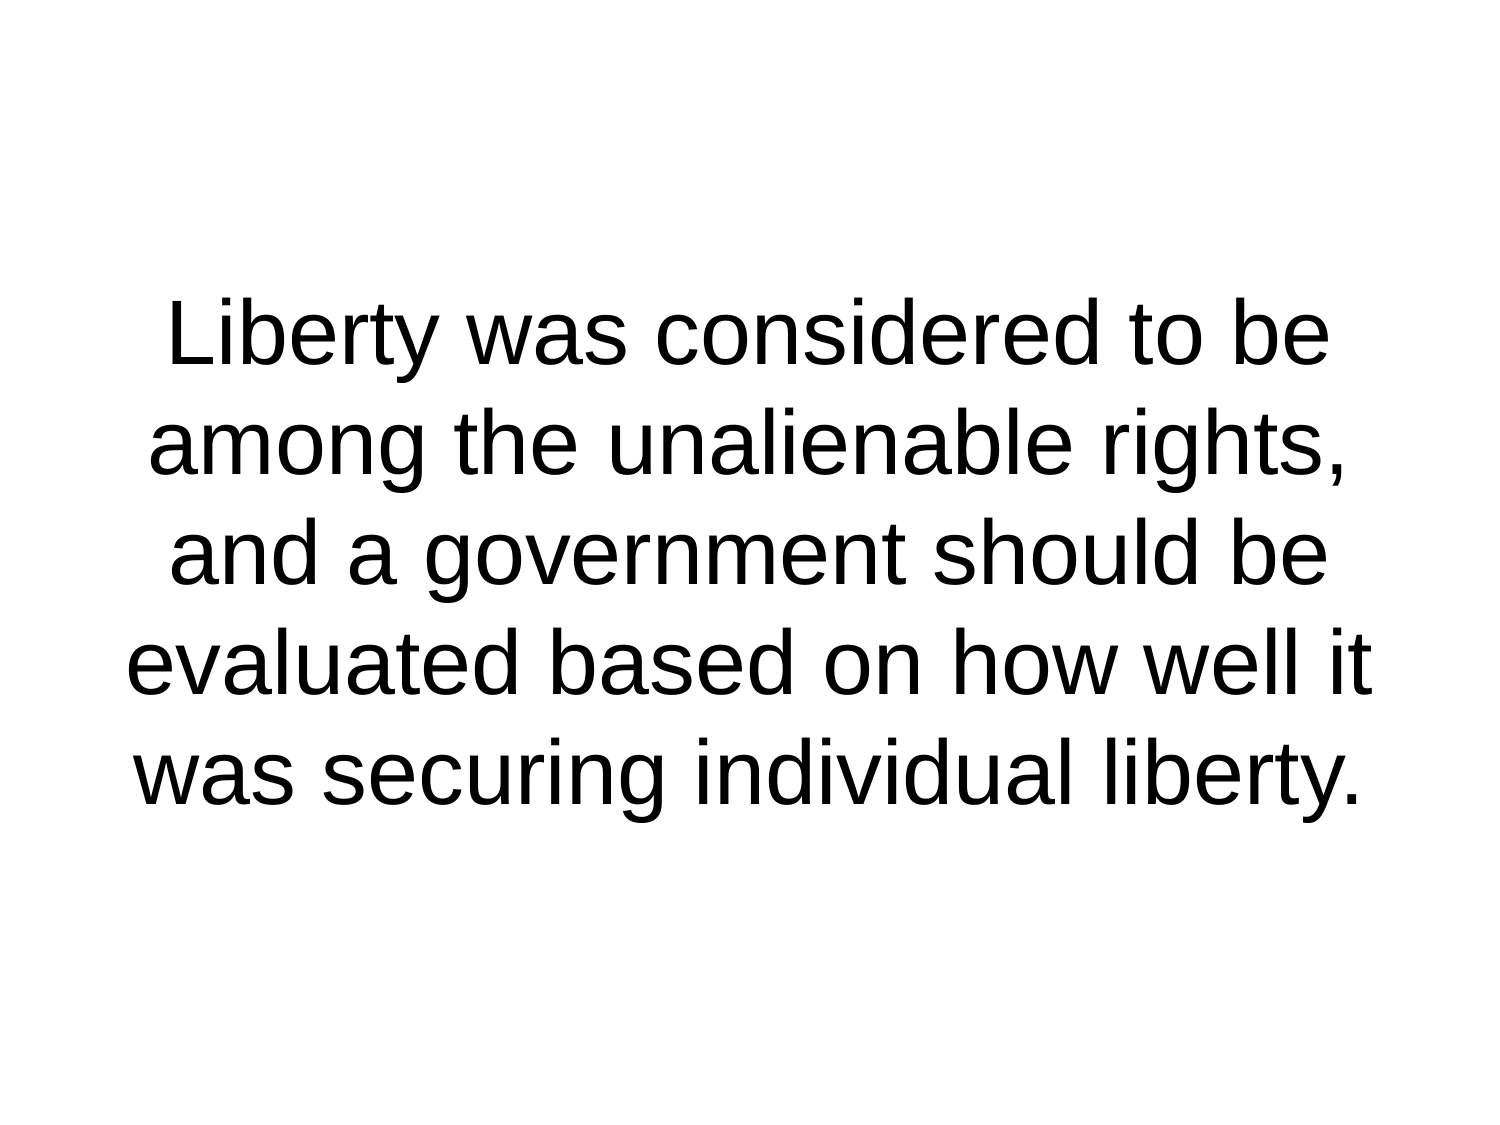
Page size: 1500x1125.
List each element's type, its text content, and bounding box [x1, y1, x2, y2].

title Liberty was considered to be among the unalienable rights, and a government should be evaluated based on how well it was securing individual liberty. [74, 44, 1426, 1051]
